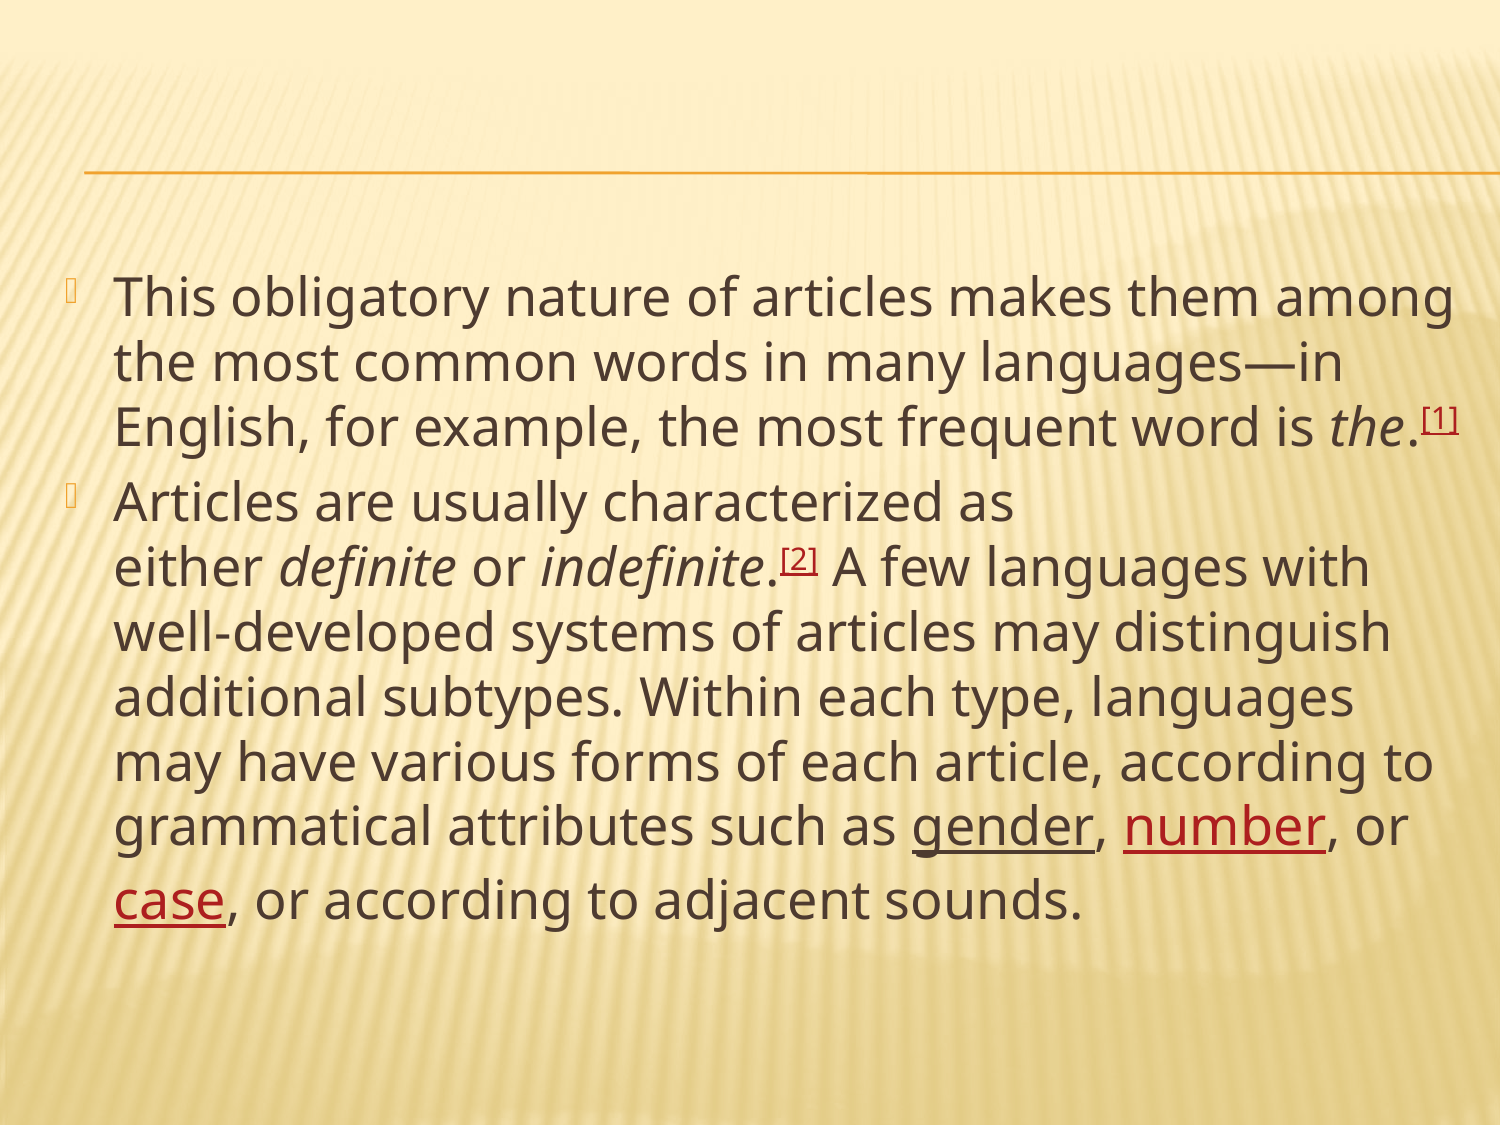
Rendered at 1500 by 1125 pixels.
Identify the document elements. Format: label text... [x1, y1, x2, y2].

list This obligatory nature of articles makes them among the most common words in many languages—in English, for example, the most frequent word is the.[1] Articles are usually characterized as either definite or indefinite.[2] A few languages with well-developed systems of articles may distinguish additional subtypes. Within each type, languages may have various forms of each article, according to grammatical attributes such as gender, number, or case, or according to adjacent sounds. [50, 254, 1475, 998]
